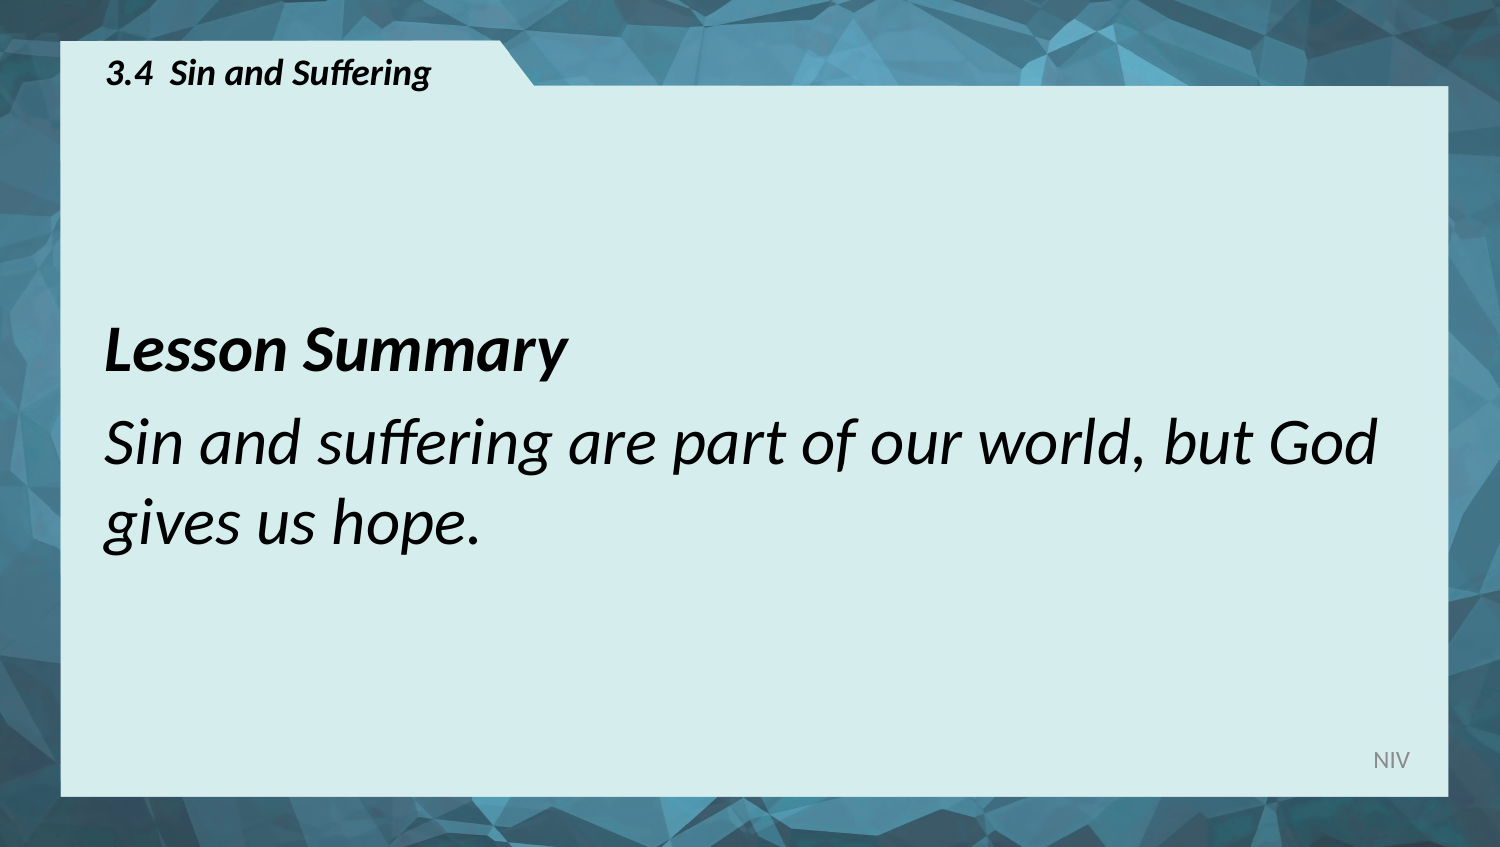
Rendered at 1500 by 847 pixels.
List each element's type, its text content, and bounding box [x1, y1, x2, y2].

picture [0, 0, 1500, 847]
footer NIV [950, 736, 1425, 782]
title 3.4 Sin and Suffering [89, 33, 1420, 108]
list Lesson Summary Sin and suffering are part of our world, but God gives us hope. [89, 141, 1403, 722]
